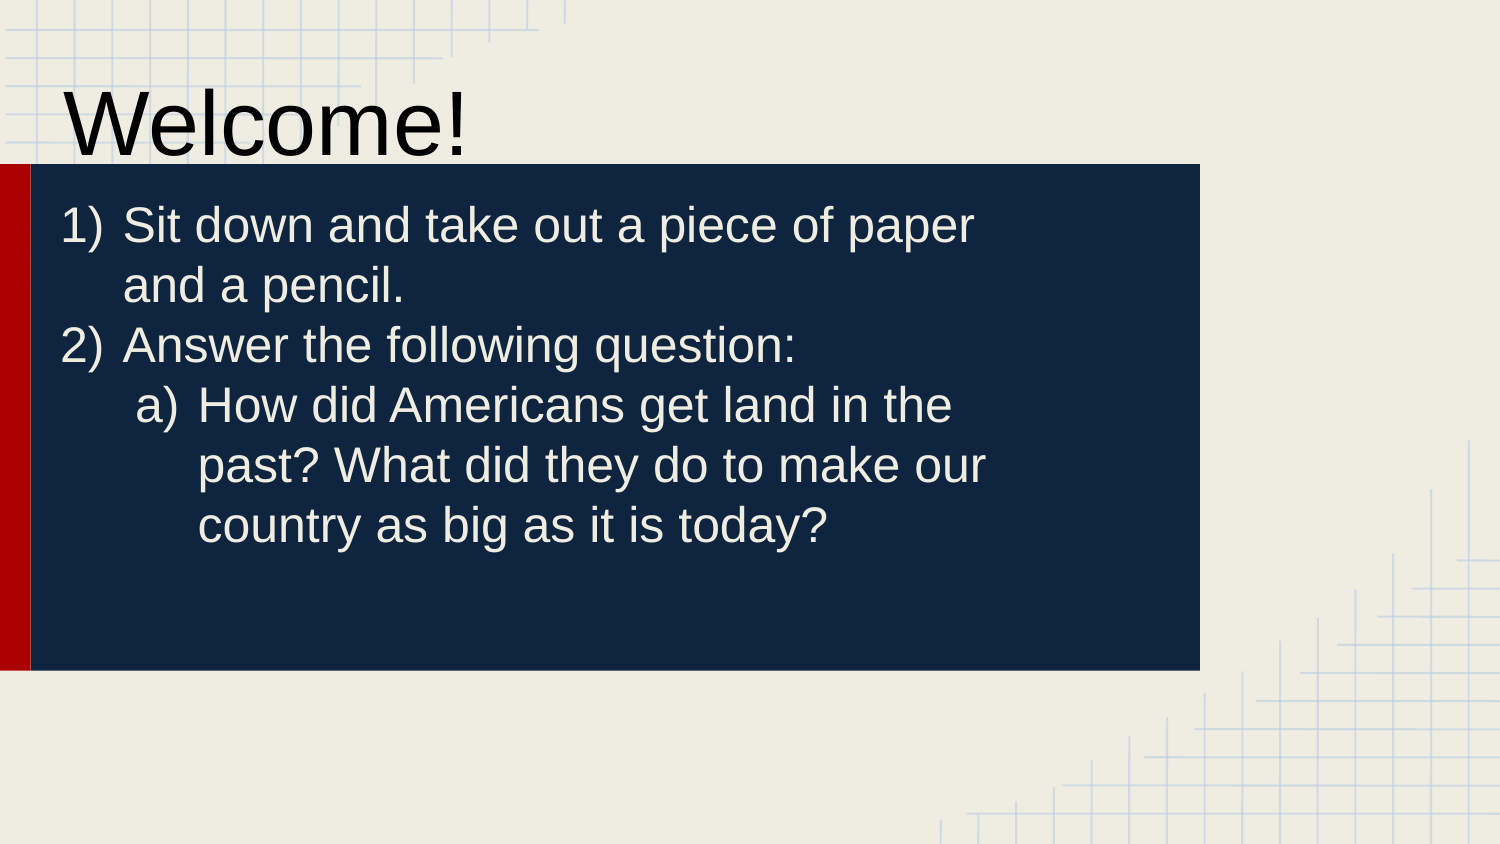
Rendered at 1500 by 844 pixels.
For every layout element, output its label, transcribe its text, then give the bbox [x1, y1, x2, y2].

subtitle Sit down and take out a piece of paper and a pencil. Answer the following question: How did Americans get land in the past? What did they do to make our country as big as it is today? [32, 176, 1083, 288]
title Welcome! [48, 24, 1099, 189]
